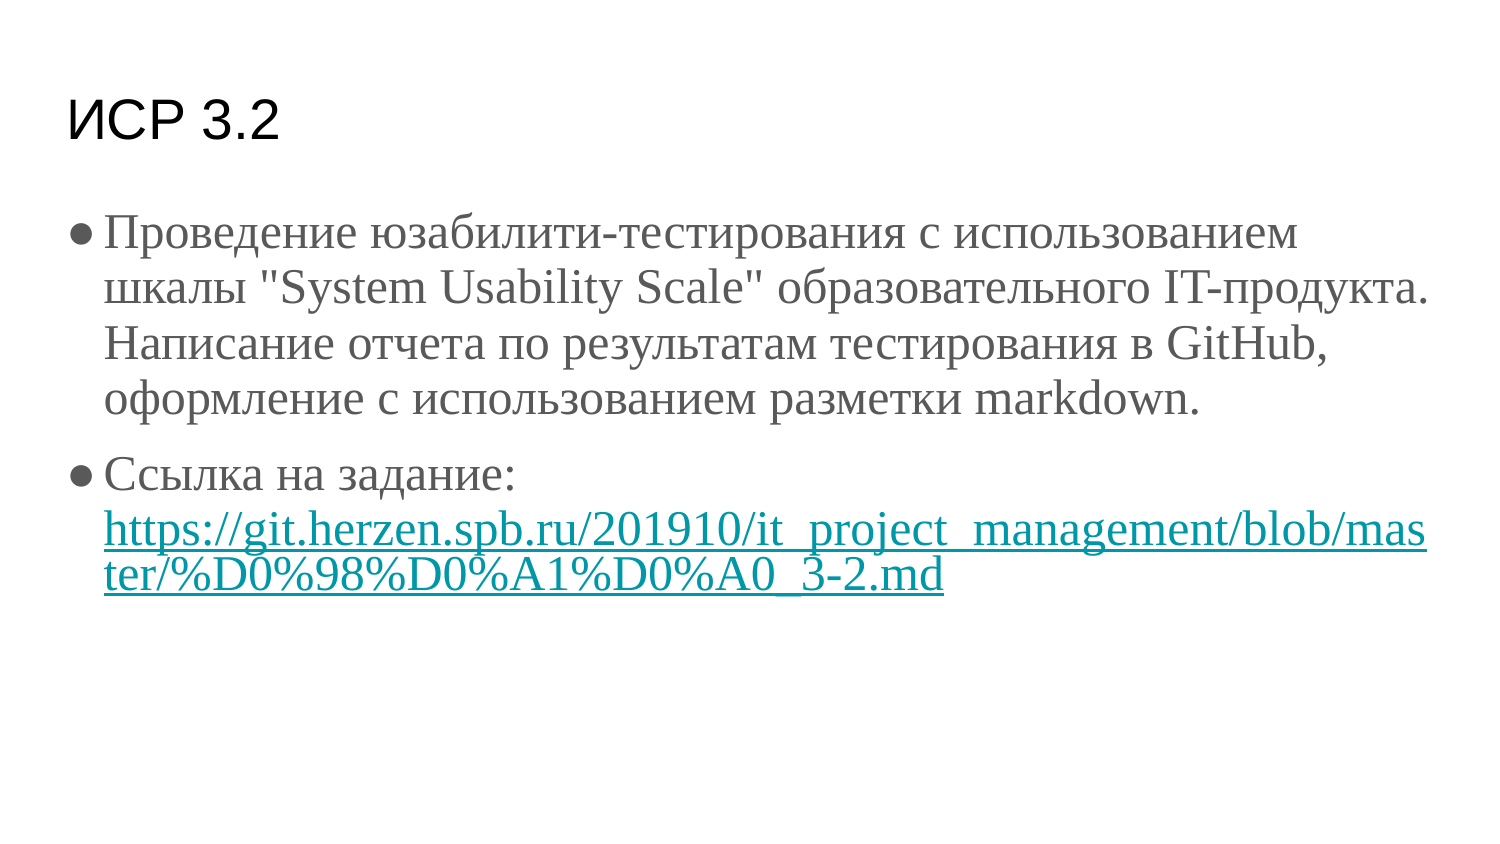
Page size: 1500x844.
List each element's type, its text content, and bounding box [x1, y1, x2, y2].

list Проведение юзабилити-тестирования с использованием шкалы "System Usability Scale" образовательного IT-продукта. Написание отчета по результатам тестирования в GitHub, оформление с использованием разметки markdown. Ссылка на задание: https://git.herzen.spb.ru/201910/it_project_management/blob/master/%D0%98%D0%A1%D0%A0_3-2.md [51, 189, 1449, 750]
title ИСР 3.2 [51, 72, 1449, 167]
